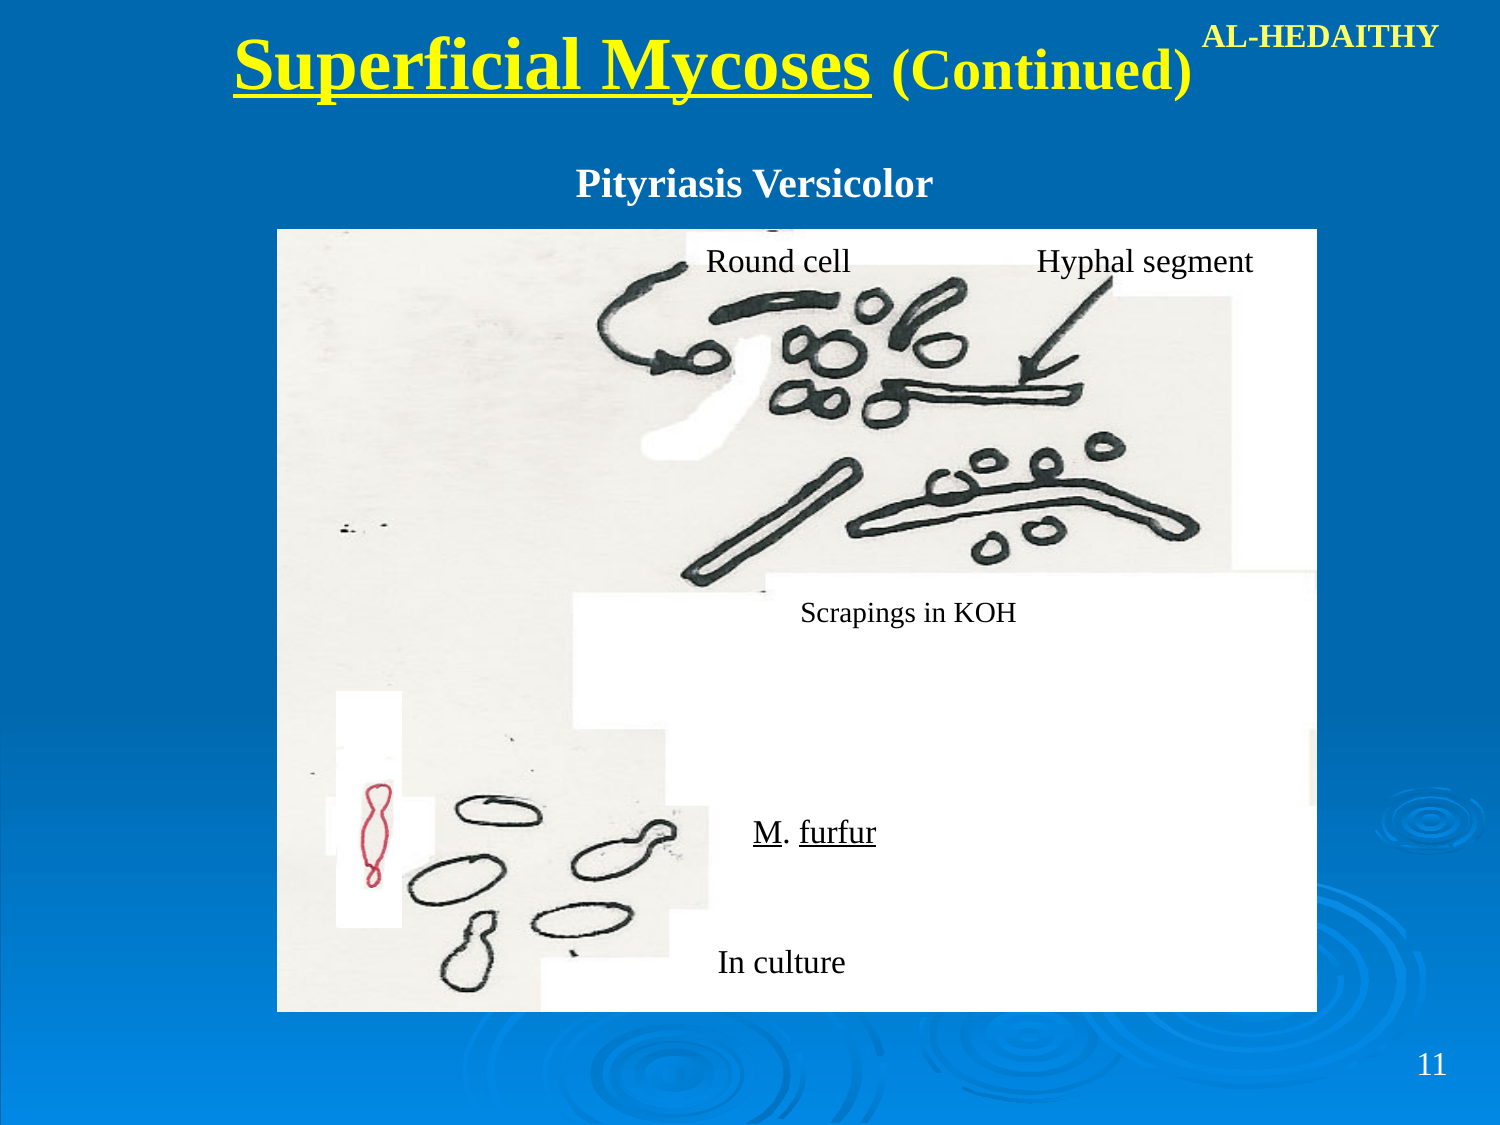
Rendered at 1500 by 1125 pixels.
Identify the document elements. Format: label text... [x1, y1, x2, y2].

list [277, 229, 1318, 1012]
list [336, 691, 402, 928]
text_box Superficial Mycoses (Continued) [218, 7, 1235, 112]
text_box AL-HEDAITHY [1186, 7, 1471, 62]
text_box 11 [1364, 1034, 1500, 1090]
text_box Pityriasis Versicolor [560, 148, 999, 214]
